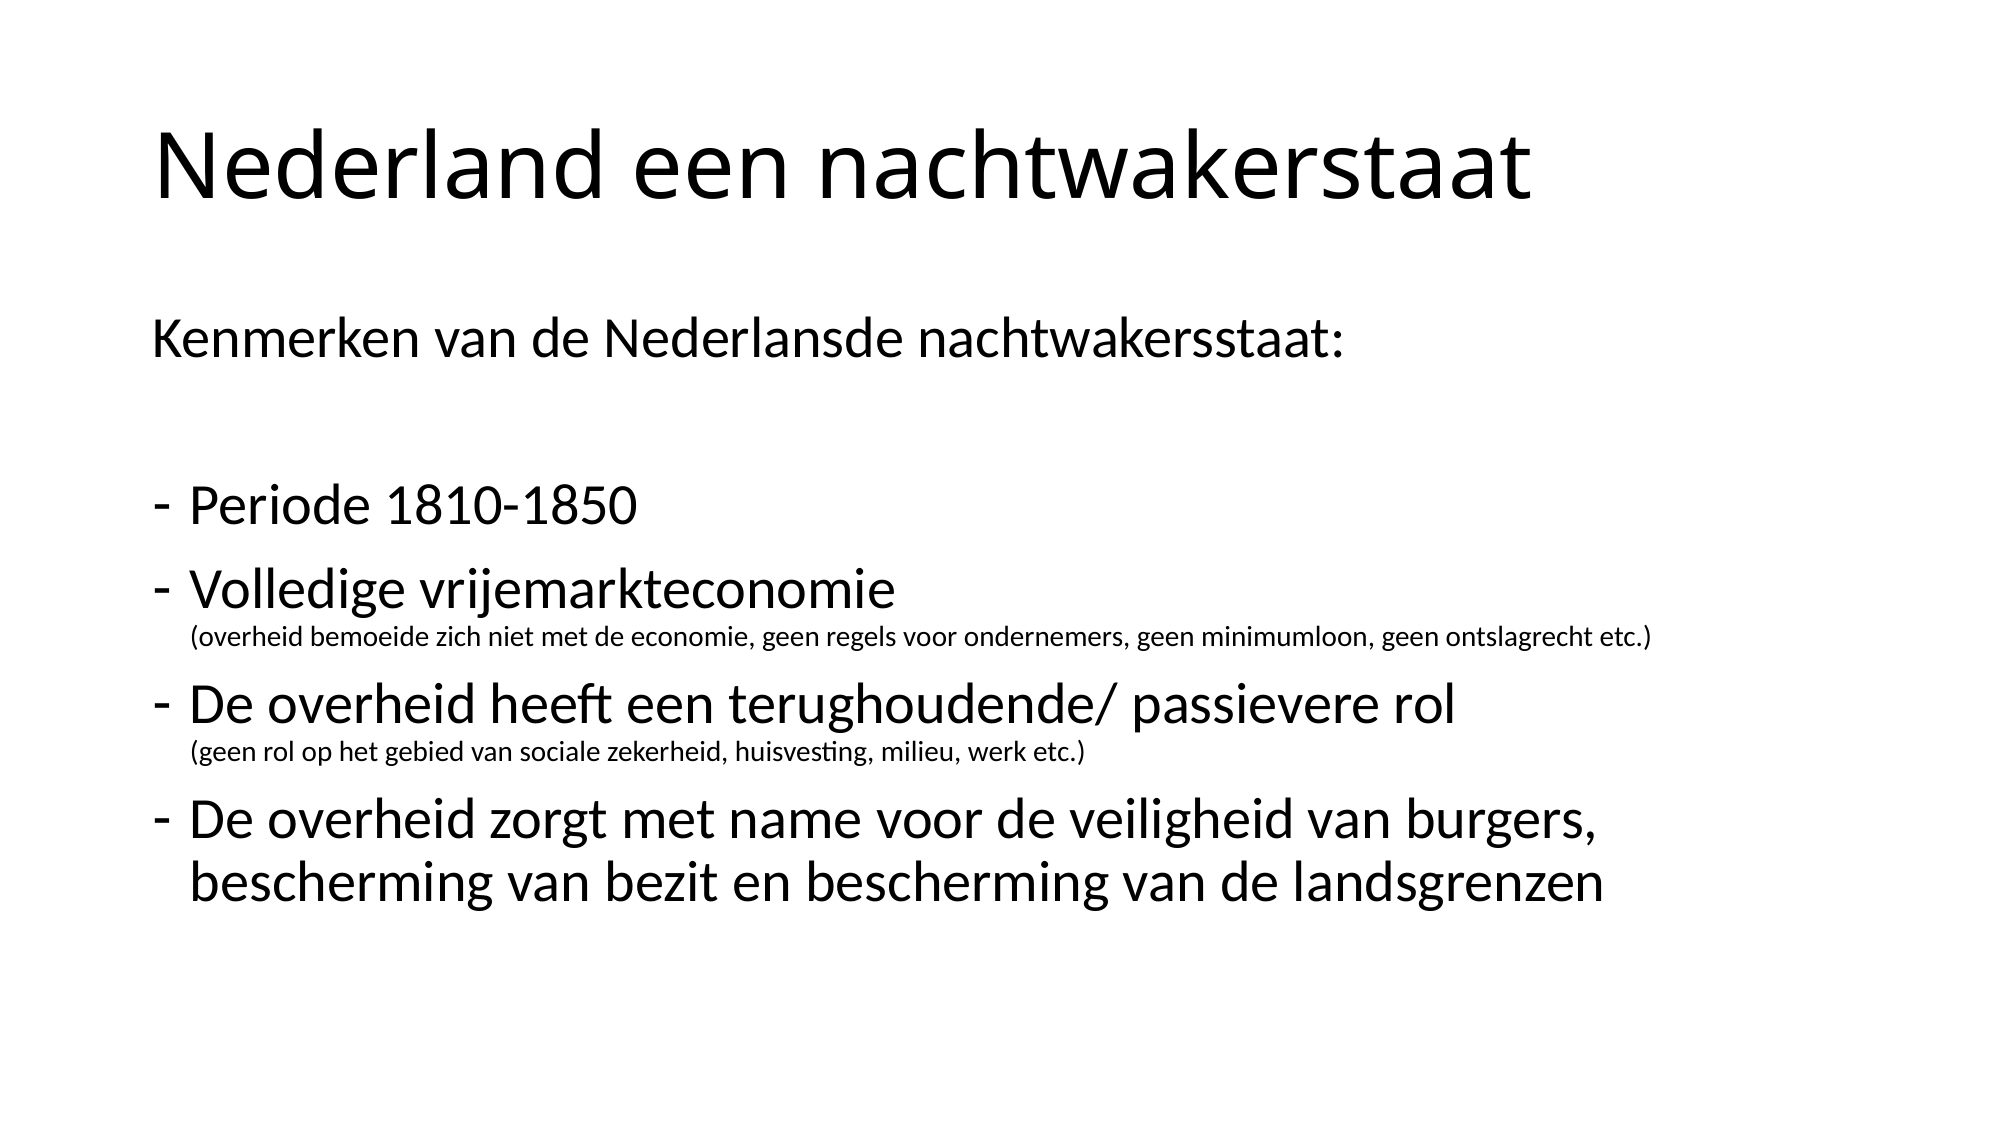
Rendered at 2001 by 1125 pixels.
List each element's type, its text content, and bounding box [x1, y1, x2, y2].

title Nederland een nachtwakerstaat [137, 59, 1863, 278]
list Kenmerken van de Nederlansde nachtwakersstaat: Periode 1810-1850 Volledige vrijemarkteconomie (overheid bemoeide zich niet met de economie, geen regels voor ondernemers, geen minimumloon, geen ontslagrecht etc.) De overheid heeft een terughoudende/ passievere rol (geen rol op het gebied van sociale zekerheid, huisvesting, milieu, werk etc.) De overheid zorgt met name voor de veiligheid van burgers, bescherming van bezit en bescherming van de landsgrenzen [137, 299, 1863, 1014]
